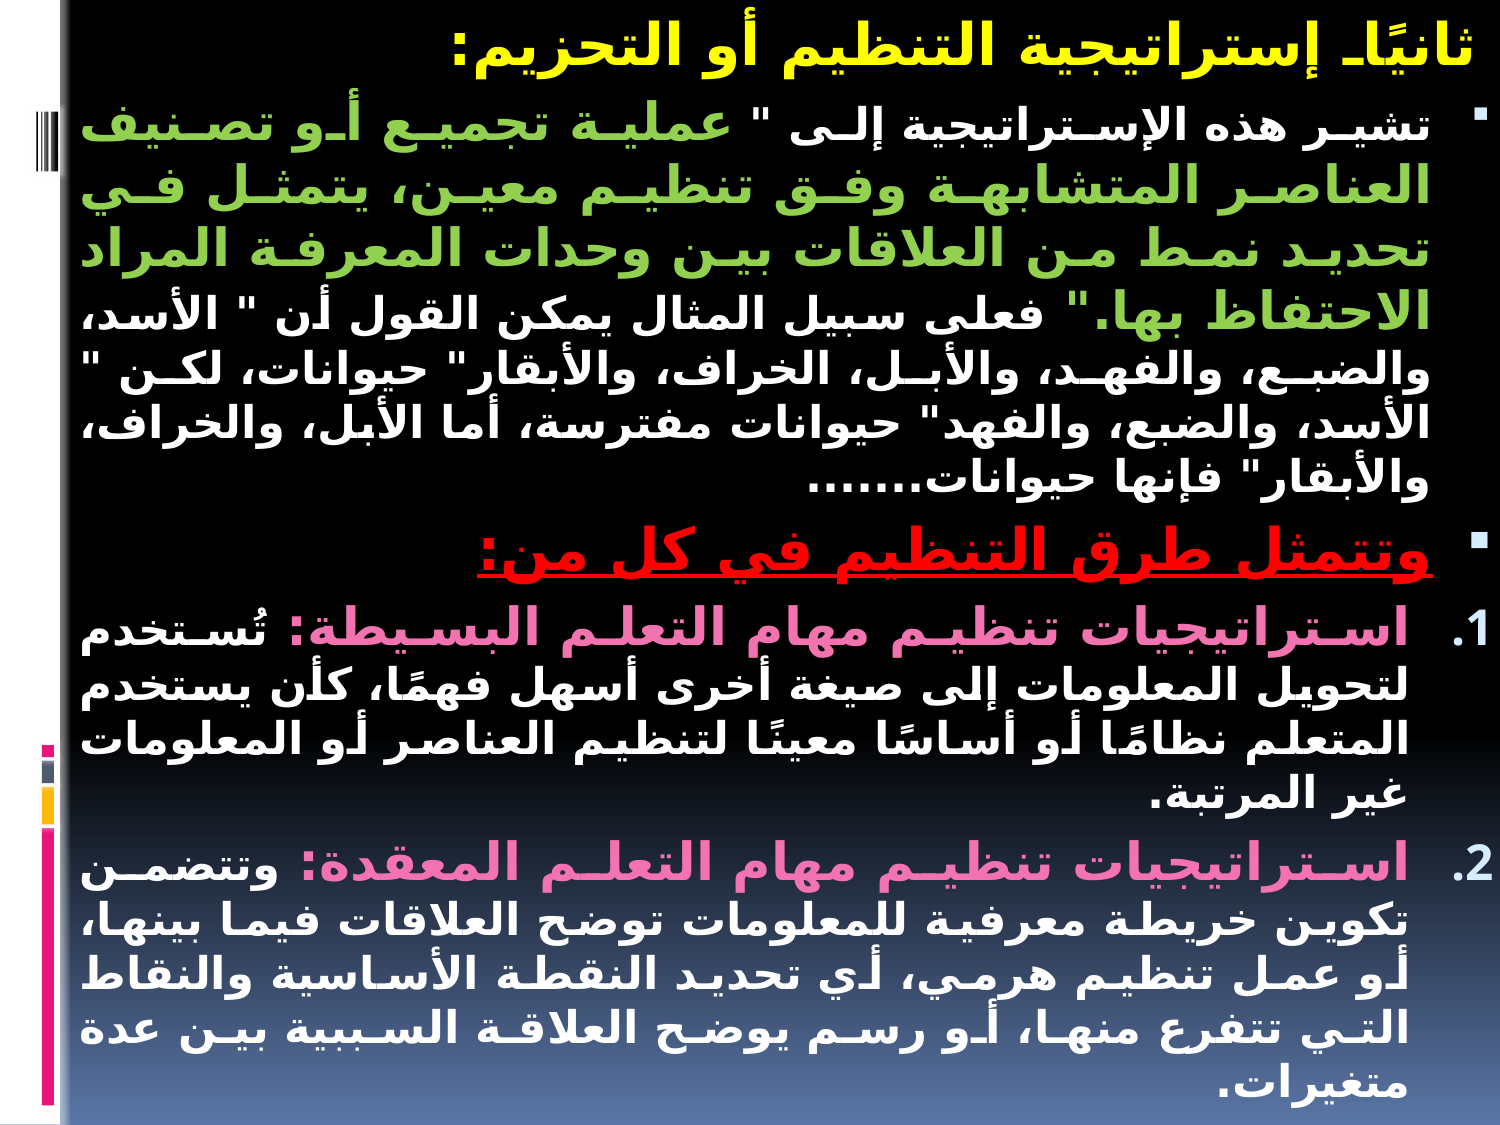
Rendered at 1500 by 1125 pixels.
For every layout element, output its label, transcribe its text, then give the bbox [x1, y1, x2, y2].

list ثانيًاـ إستراتيجية التنظيم أو التحزيم: تشير هذه الإستراتيجية إلى " عملية تجميع أو تصنيف العناصر المتشابهة وفق تنظيم معين، يتمثل في تحديد نمط من العلاقات بين وحدات المعرفة المراد الاحتفاظ بها." فعلى سبيل المثال يمكن القول أن " الأسد، والضبع، والفهد، والأبل، الخراف، والأبقار" حيوانات، لكن " الأسد، والضبع، والفهد" حيوانات مفترسة، أما الأبل، والخراف، والأبقار" فإنها حيوانات....... وتتمثل طرق التنظيم في كل من: استراتيجيات تنظيم مهام التعلم البسيطة: تُستخدم لتحويل المعلومات إلى صيغة أخرى أسهل فهمًا، كأن يستخدم المتعلم نظامًا أو أساسًا معينًا لتنظيم العناصر أو المعلومات غير المرتبة. استراتيجيات تنظيم مهام التعلم المعقدة: وتتضمن تكوين خريطة معرفية للمعلومات توضح العلاقات فيما بينها، أو عمل تنظيم هرمي، أي تحديد النقطة الأساسية والنقاط التي تتفرع منها، أو رسم يوضح العلاقة السببية بين عدة متغيرات. [64, 0, 1500, 1125]
